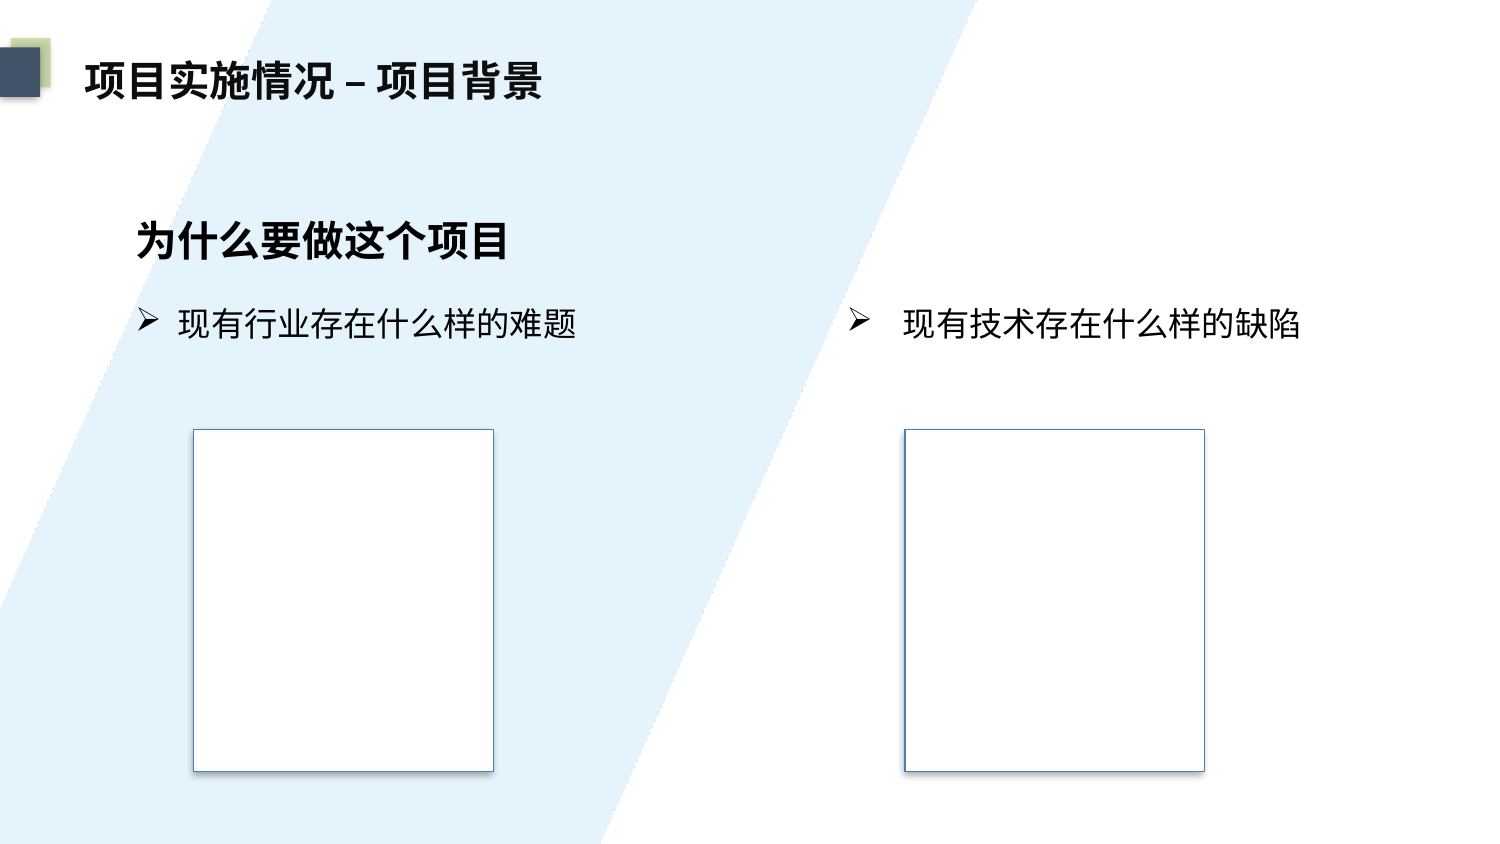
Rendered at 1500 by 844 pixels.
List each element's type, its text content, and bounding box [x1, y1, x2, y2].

text_box [193, 429, 494, 772]
text_box [904, 429, 1205, 772]
picture [0, 0, 977, 844]
text_box 为什么要做这个项目 现有行业存在什么样的难题 [124, 183, 589, 349]
text_box [0, 47, 41, 98]
text_box 项目实施情况 – 项目背景 [73, 48, 556, 111]
text_box 现有技术存在什么样的缺陷 [835, 277, 1314, 349]
text_box [10, 37, 51, 88]
